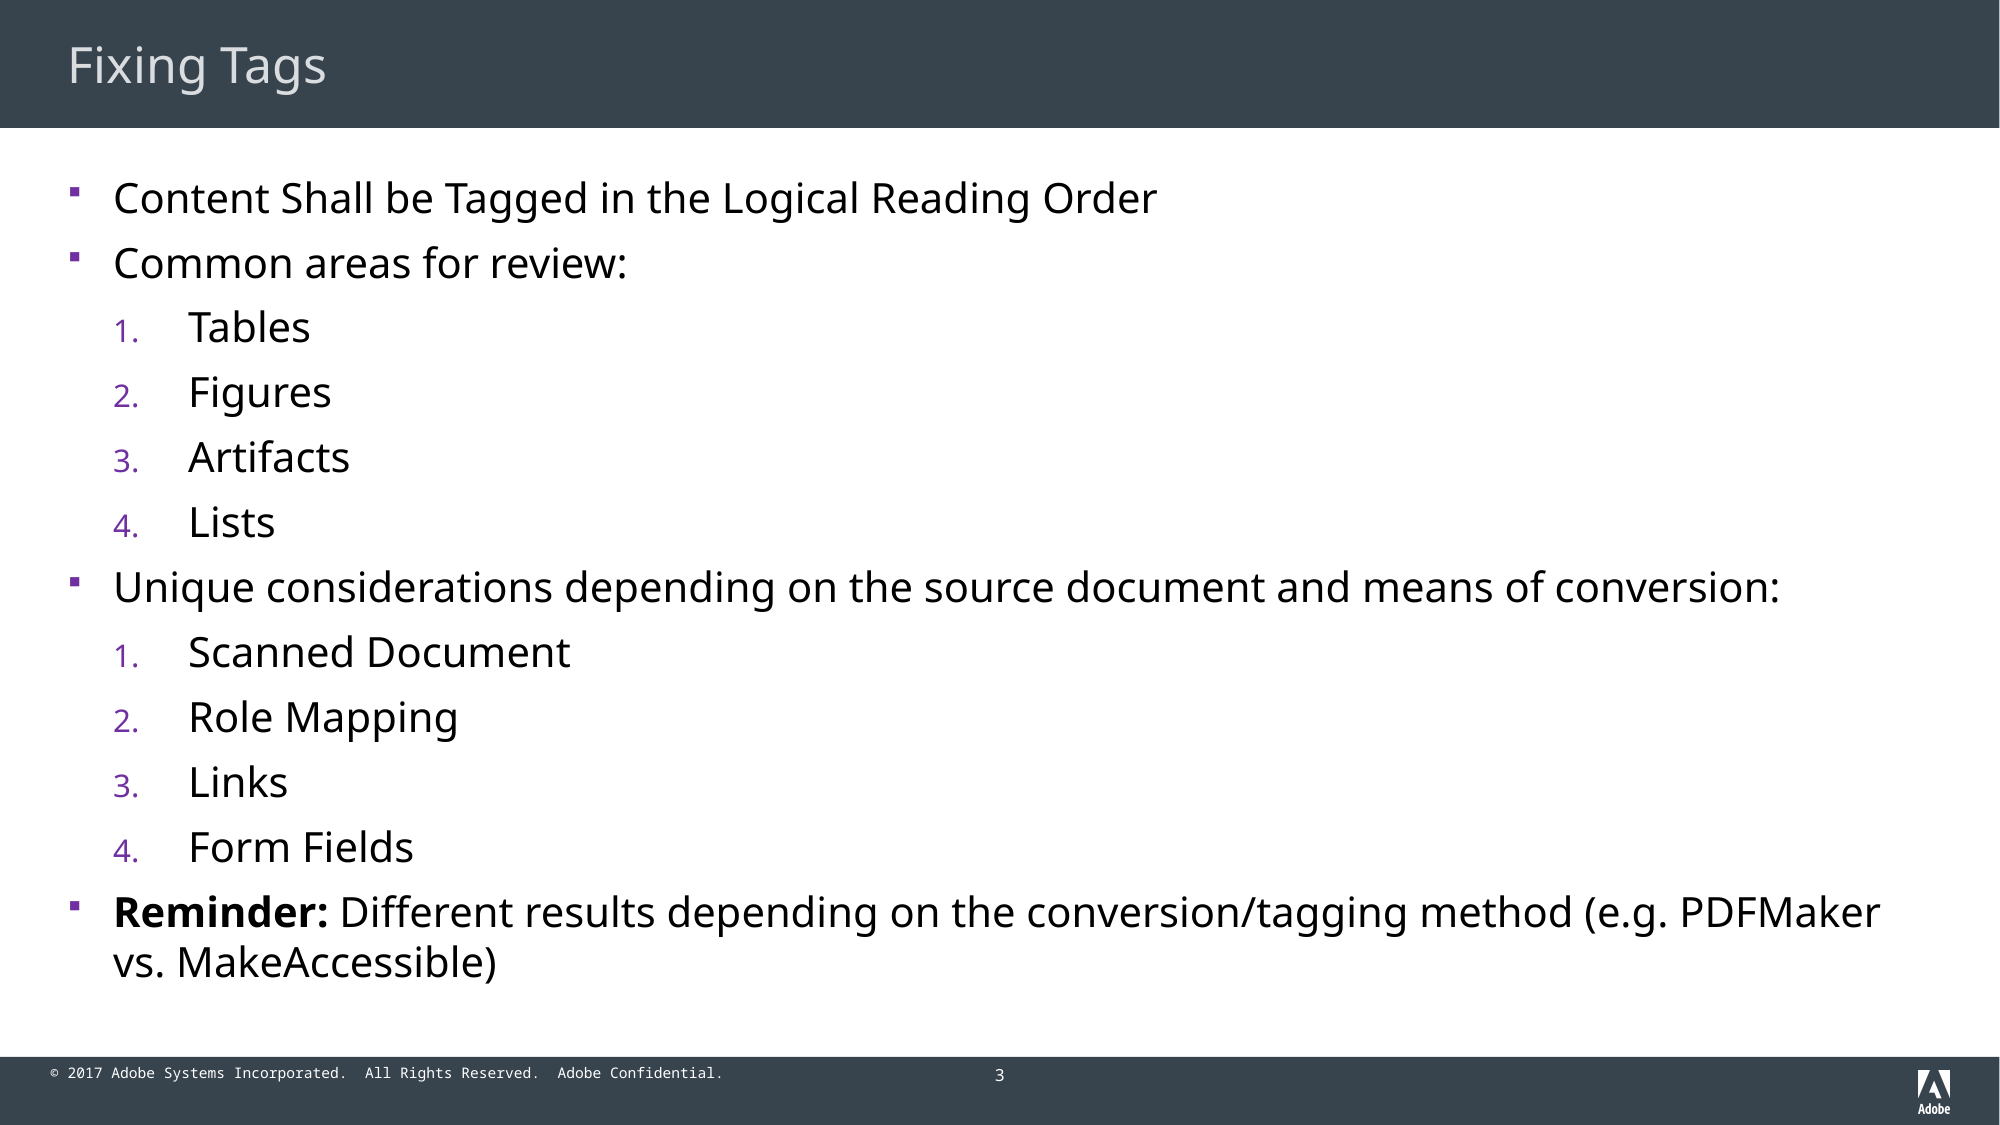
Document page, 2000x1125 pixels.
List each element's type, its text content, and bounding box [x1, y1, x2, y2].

picture [1918, 1070, 1950, 1114]
title Fixing Tags [49, 30, 1950, 98]
list Content Shall be Tagged in the Logical Reading Order Common areas for review: Tables Figures Artifacts Lists Unique considerations depending on the source document and means of conversion: Scanned Document Role Mapping Links Form Fields Reminder: Different results depending on the conversion/tagging method (e.g. PDFMaker vs. MakeAccessible) [49, 162, 1950, 1013]
slide_number 3 [916, 1062, 1083, 1091]
